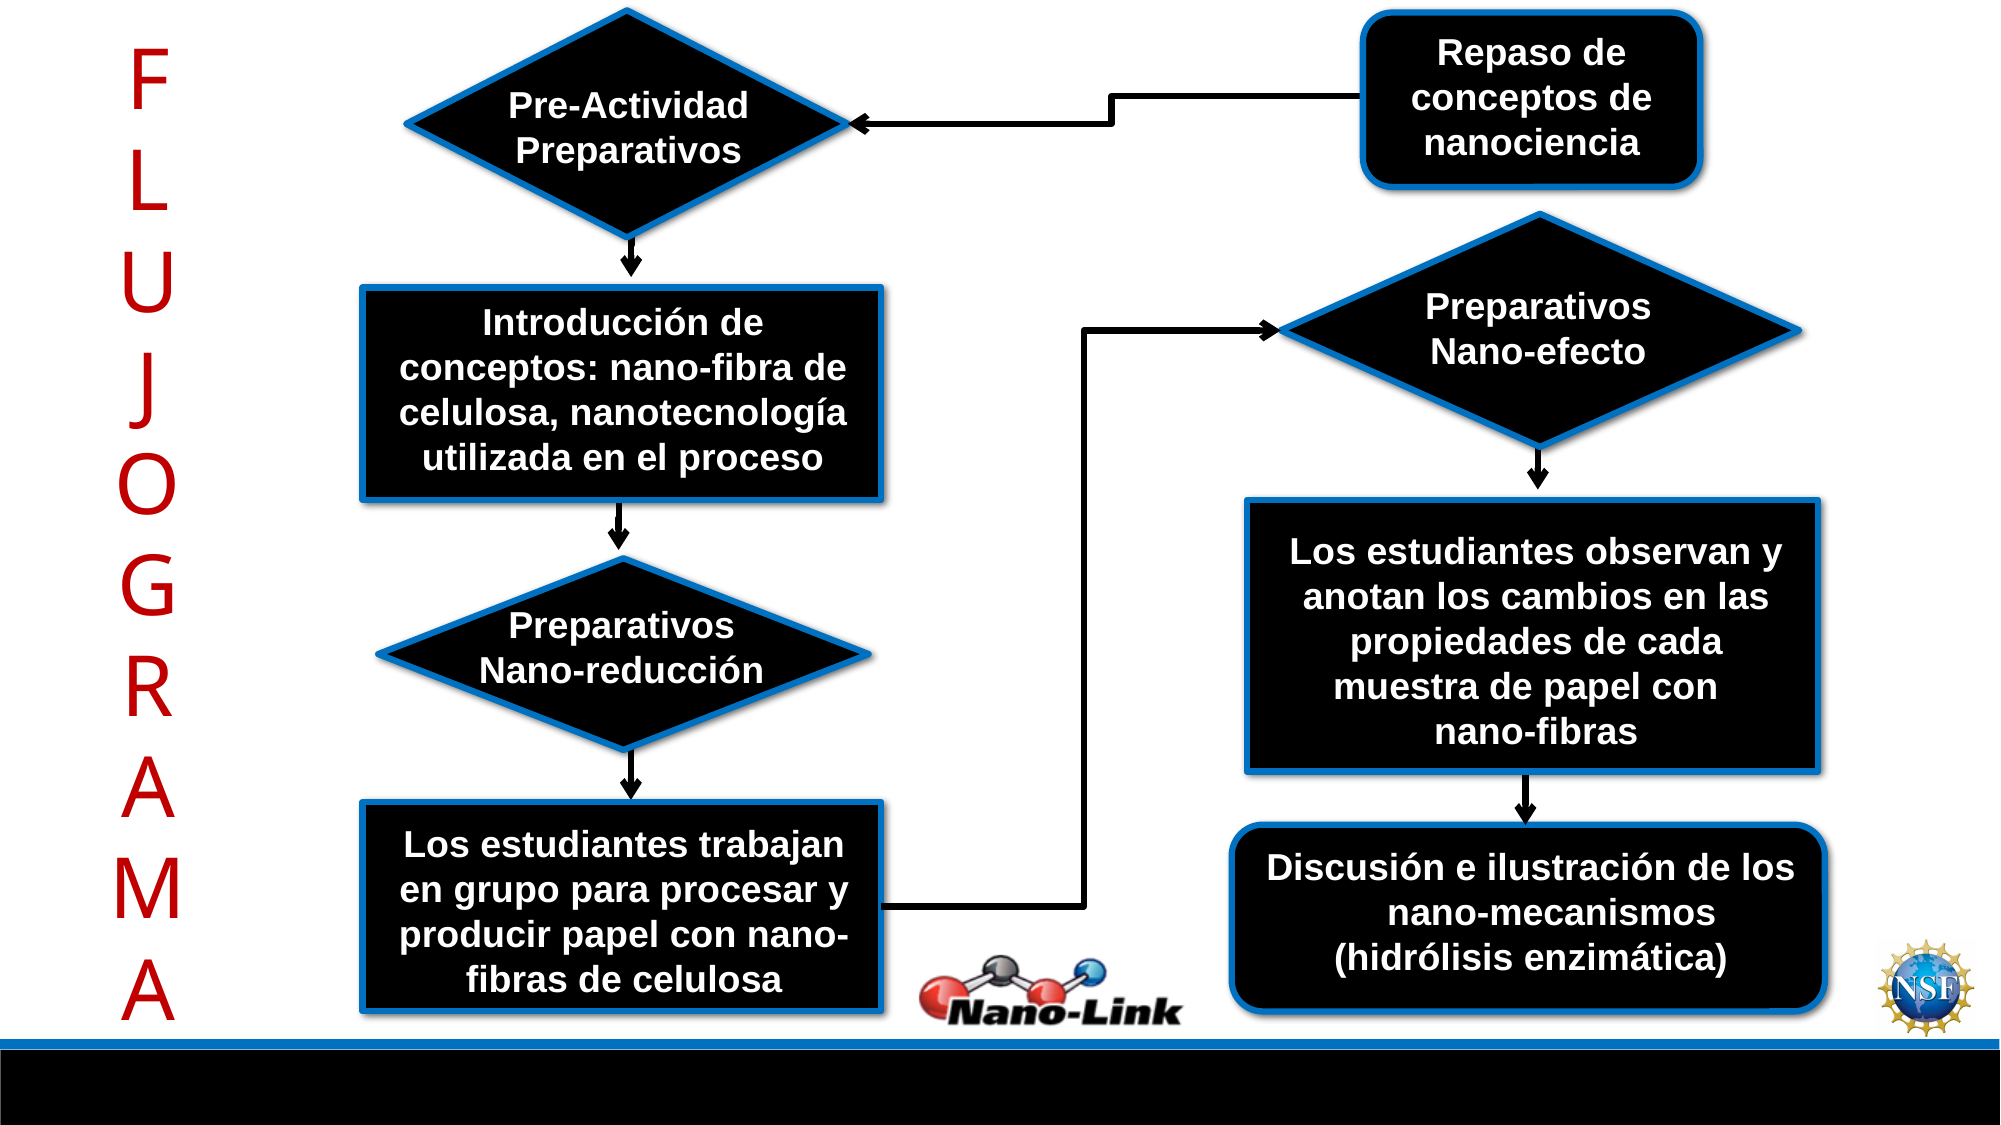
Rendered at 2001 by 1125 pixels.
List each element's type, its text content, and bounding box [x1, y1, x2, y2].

text_box [361, 801, 882, 1012]
text_box Introducción de conceptos: nano-fibra de celulosa, nanotecnología utilizada en el proceso [378, 290, 869, 486]
text_box [1370, 11, 1694, 21]
text_box [405, 86, 476, 161]
text_box Repaso de conceptos de nanociencia [1362, 21, 1701, 171]
text_box [531, 557, 716, 593]
text_box [1289, 499, 1819, 773]
text_box Pre-Actividad Preparativos [476, 73, 782, 179]
text_box F L U J O G R A M A [12, 12, 284, 1050]
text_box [880, 329, 1282, 907]
text_box [511, 179, 743, 239]
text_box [847, 96, 1364, 125]
text_box [377, 619, 464, 689]
picture [1874, 938, 1977, 1039]
text_box [502, 9, 752, 73]
text_box [362, 286, 882, 501]
text_box Preparativos Nano-reducción [464, 593, 780, 699]
text_box [1230, 823, 1826, 1013]
text_box [780, 618, 870, 690]
text_box Los estudiantes observan y anotan los cambios en las propiedades de cada muestra de papel con nano-fibras [1289, 520, 1810, 760]
text_box [490, 699, 757, 751]
text_box Discusión e ilustración de los nano-mecanismos (hidrólisis enzimática) [1249, 835, 1813, 986]
text_box [782, 88, 845, 159]
text_box Preparativos Nano-efecto [1410, 274, 1667, 380]
text_box Los estudiantes trabajan en grupo para procesar y producir papel con nano-fibras de celulosa [378, 812, 871, 1008]
text_box [1285, 212, 1801, 448]
text_box [1364, 171, 1699, 188]
picture [911, 944, 1199, 1038]
